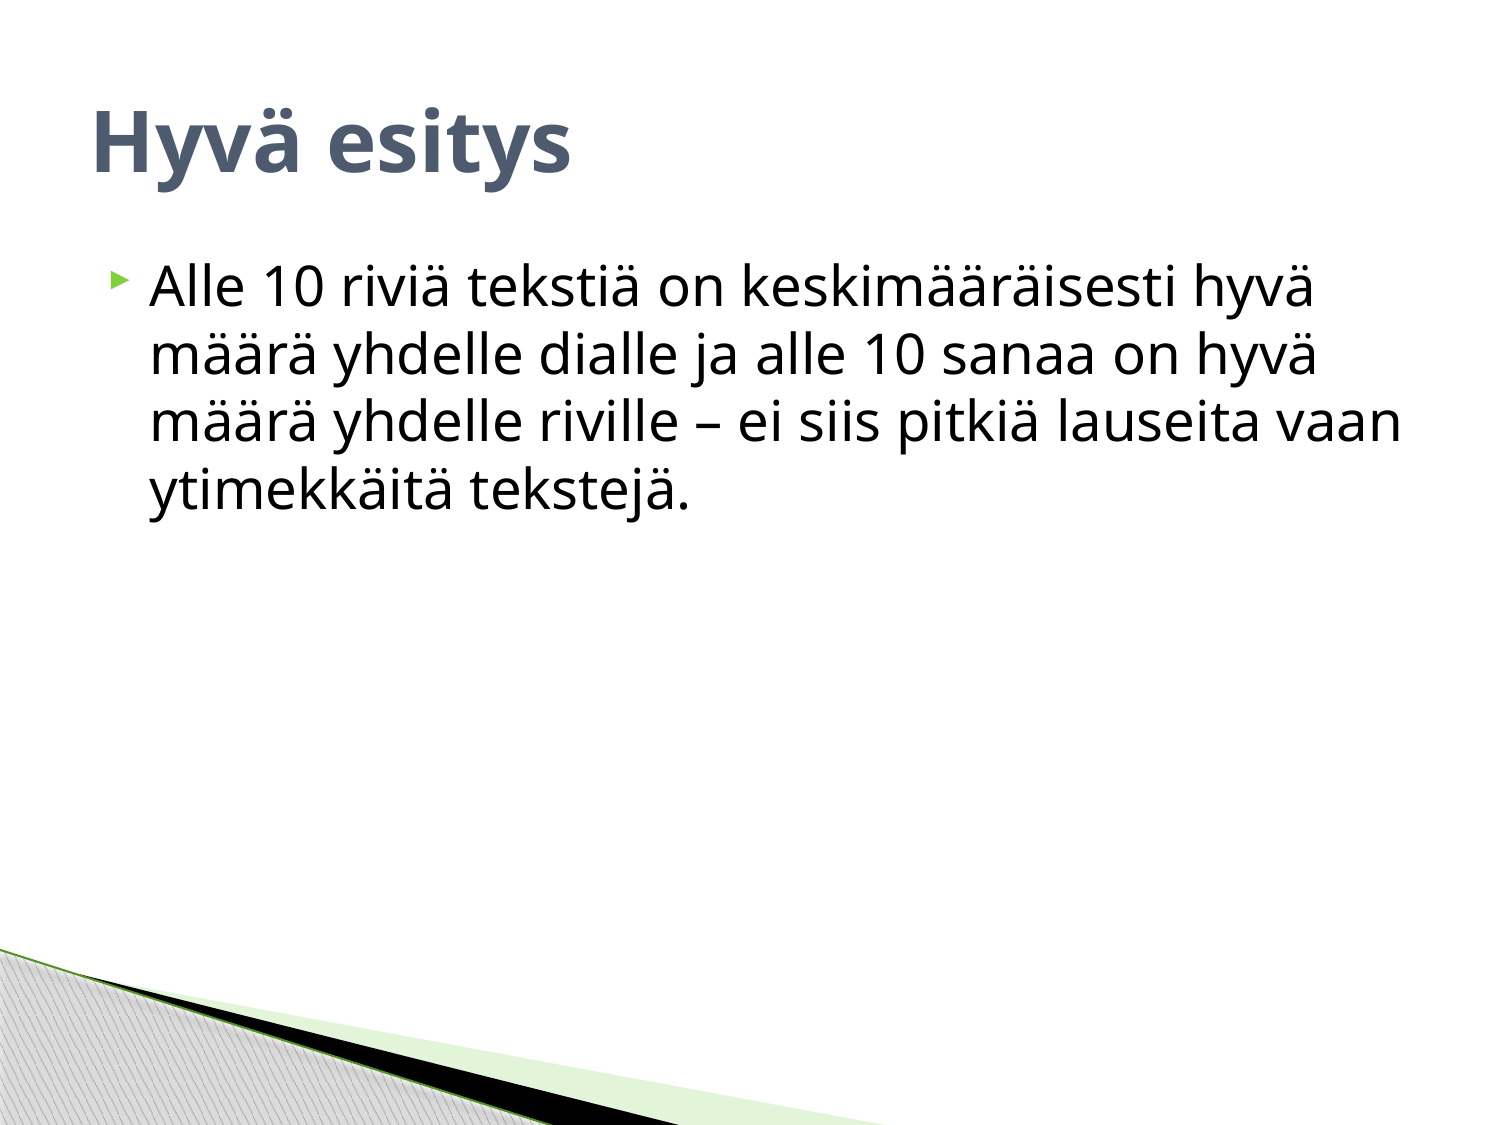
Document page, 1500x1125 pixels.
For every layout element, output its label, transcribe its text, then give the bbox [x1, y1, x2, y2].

title Hyvä esitys [75, 45, 1425, 233]
list Alle 10 riviä tekstiä on keskimääräisesti hyvä määrä yhdelle dialle ja alle 10 sanaa on hyvä määrä yhdelle riville – ei siis pitkiä lauseita vaan ytimekkäitä tekstejä. [75, 243, 1425, 986]
